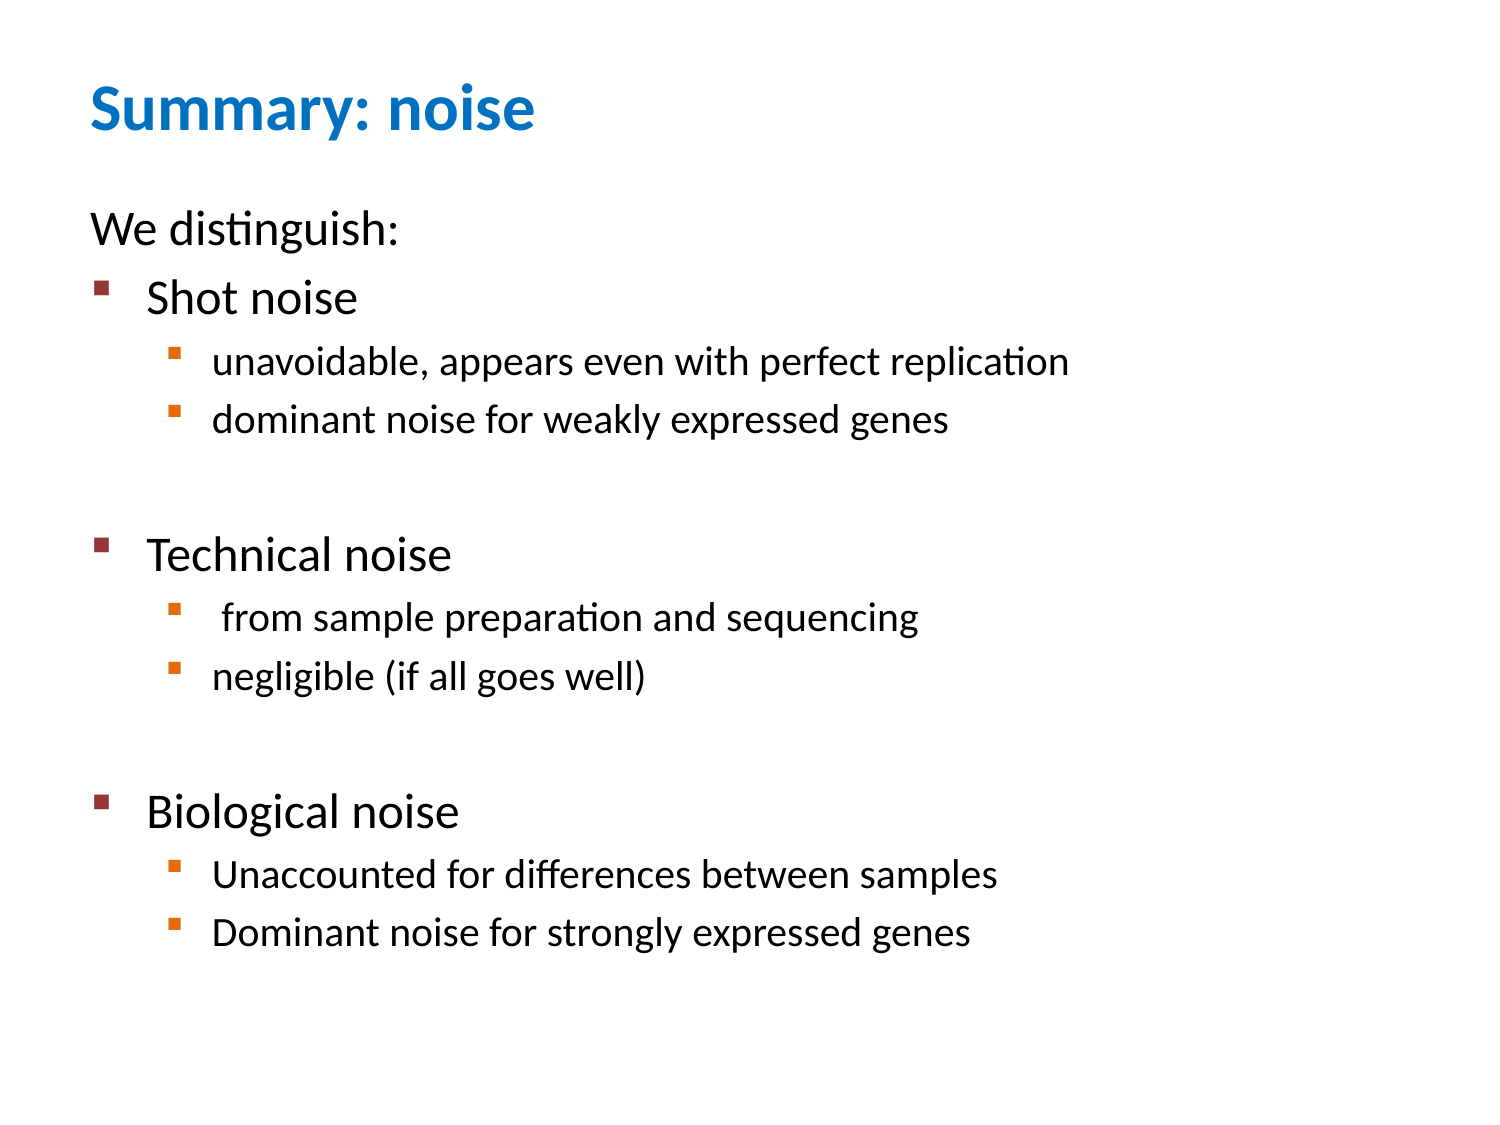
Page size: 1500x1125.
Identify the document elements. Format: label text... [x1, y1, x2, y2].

title Summary: noise [74, 44, 1426, 163]
list We distinguish: Shot noise unavoidable, appears even with perfect replication dominant noise for weakly expressed genes Technical noise from sample preparation and sequencing negligible (if all goes well) Biological noise Unaccounted for differences between samples Dominant noise for strongly expressed genes [74, 187, 1426, 1101]
